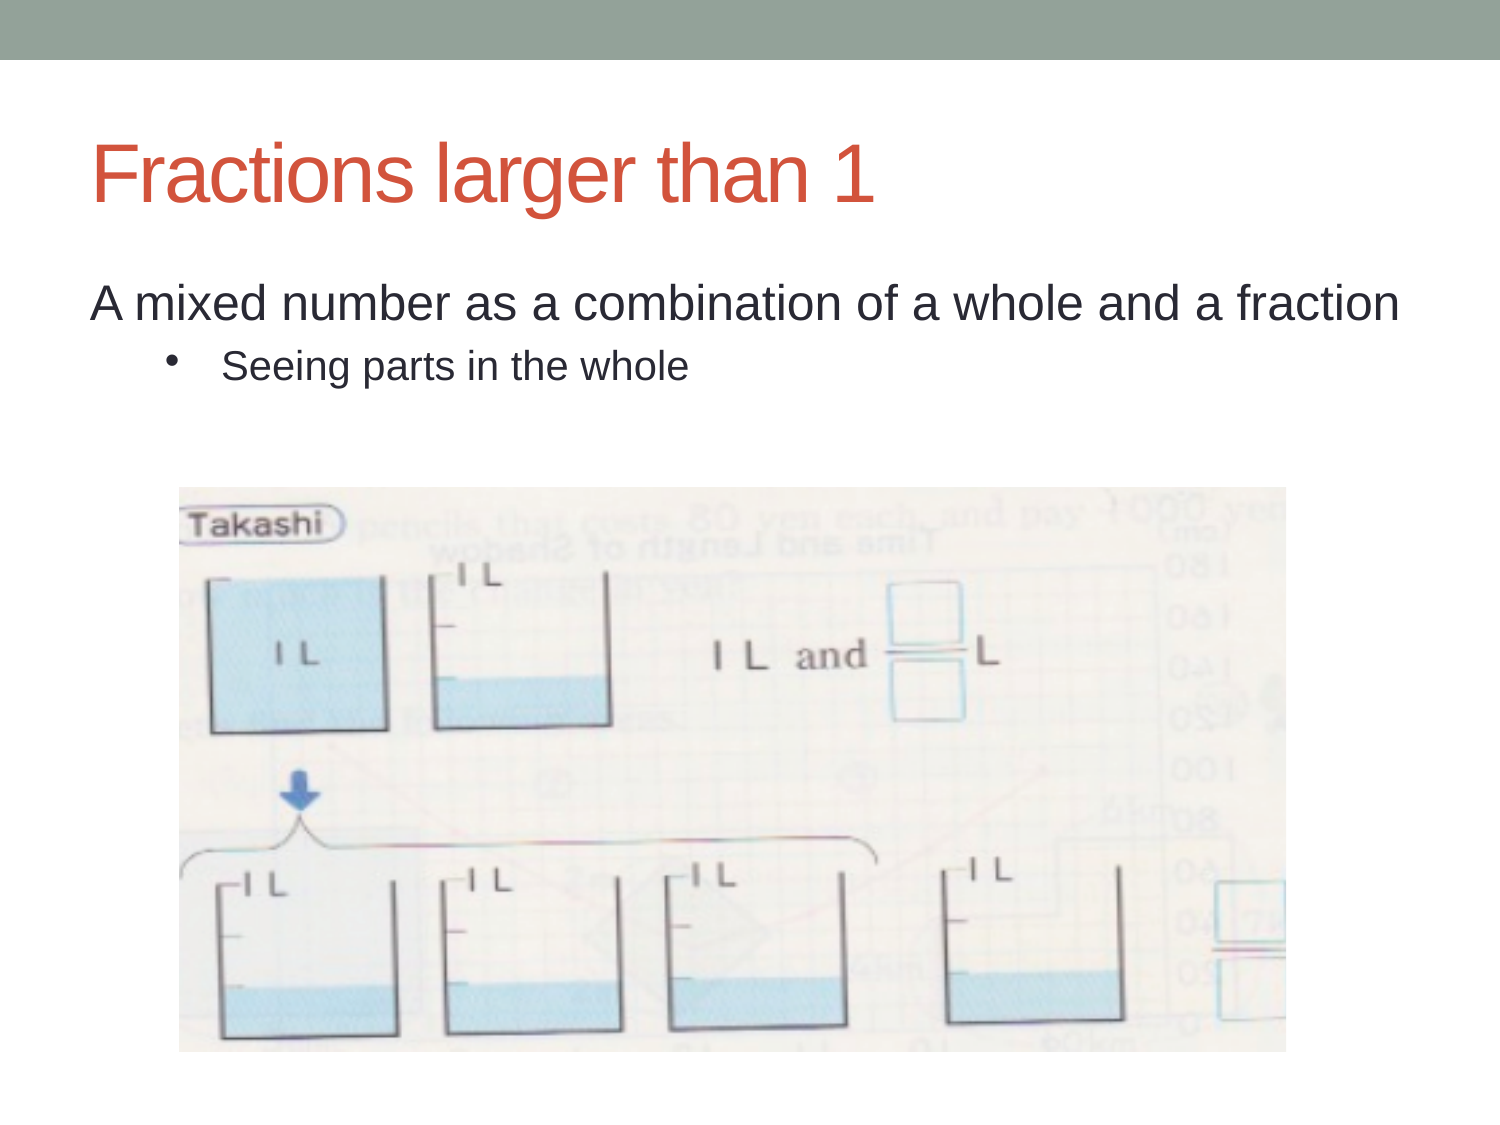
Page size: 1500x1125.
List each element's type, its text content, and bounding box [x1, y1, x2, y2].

title Fractions larger than 1 [75, 87, 1425, 250]
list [178, 487, 1287, 1052]
text_box A mixed number as a combination of a whole and a fraction Seeing parts in the whole [74, 262, 1425, 398]
